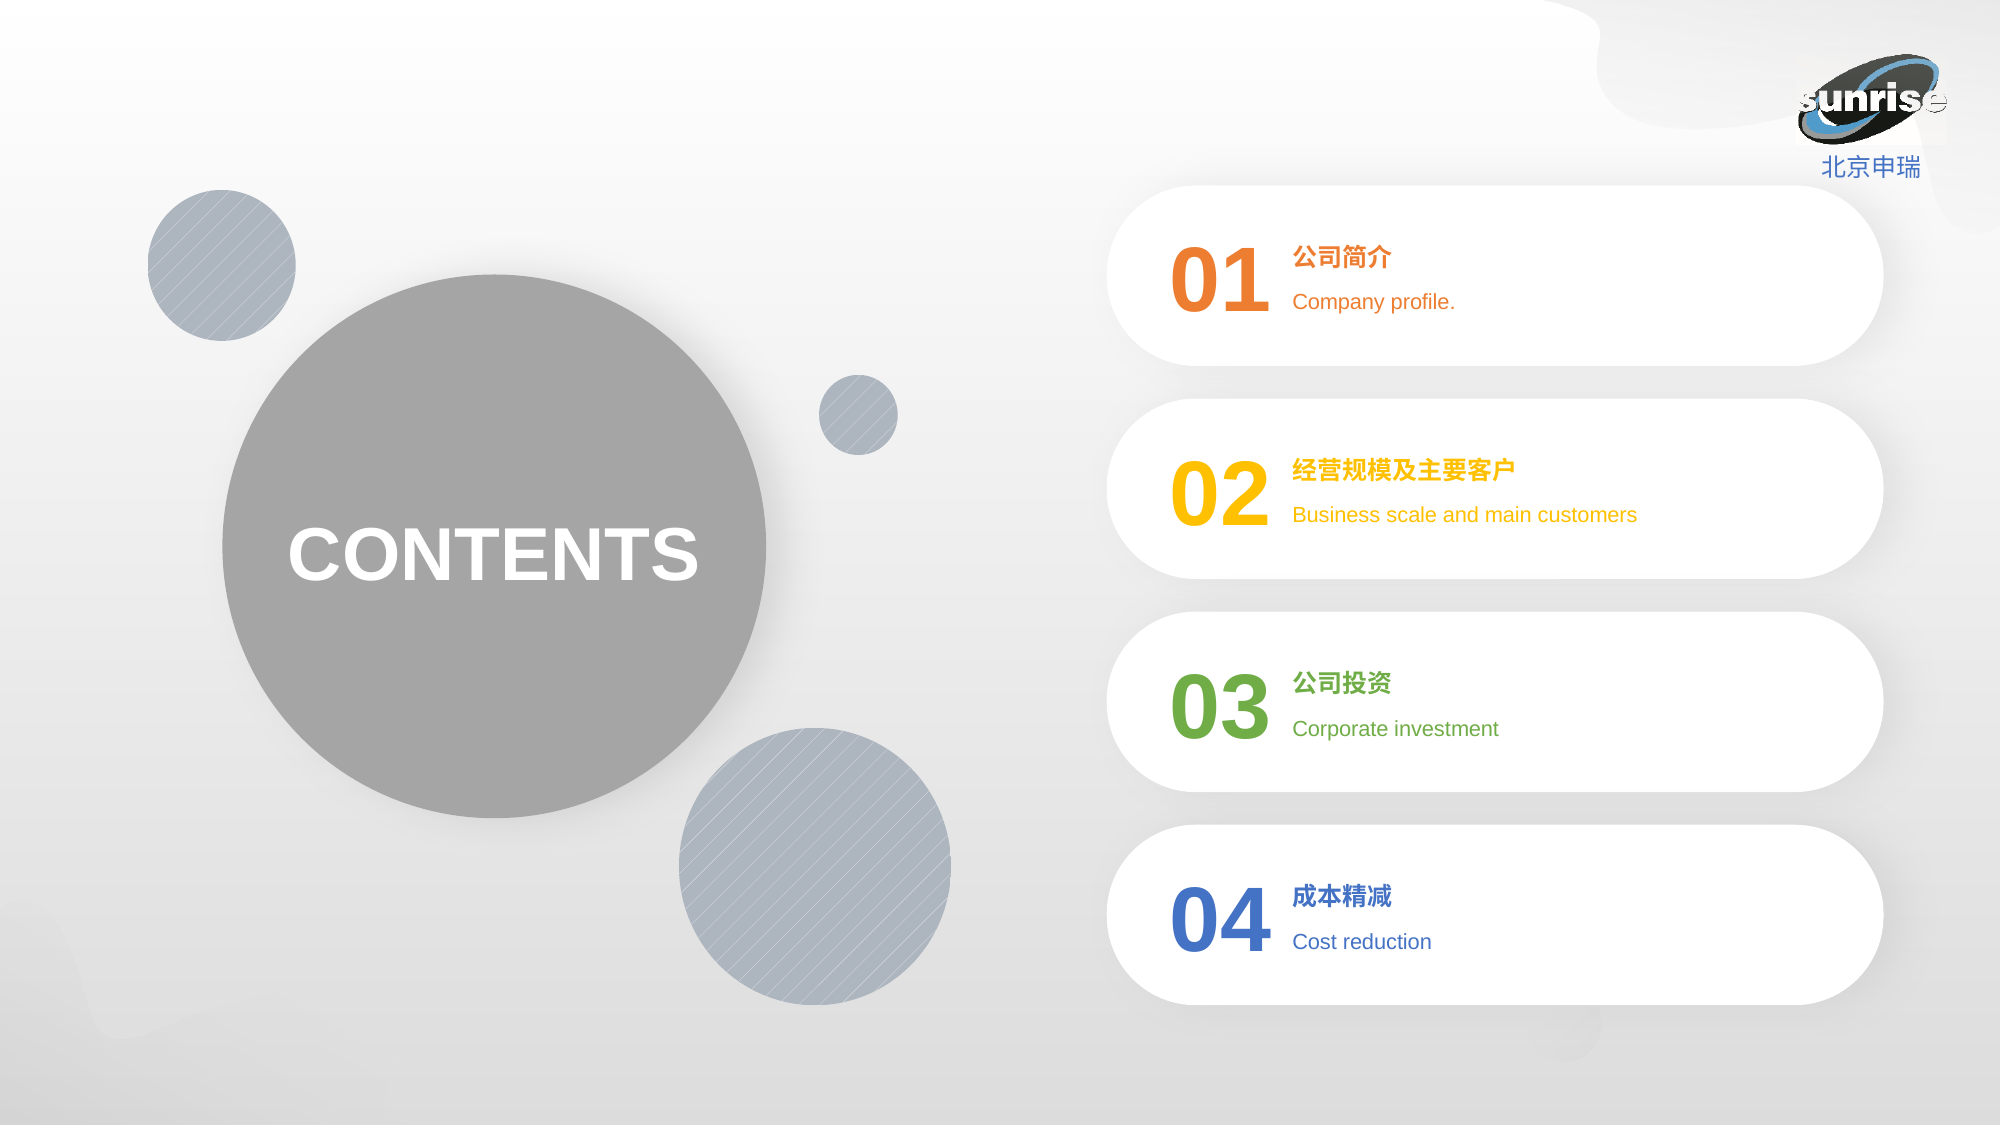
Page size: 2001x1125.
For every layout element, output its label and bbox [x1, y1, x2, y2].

text_box [0, 0, 2000, 1125]
